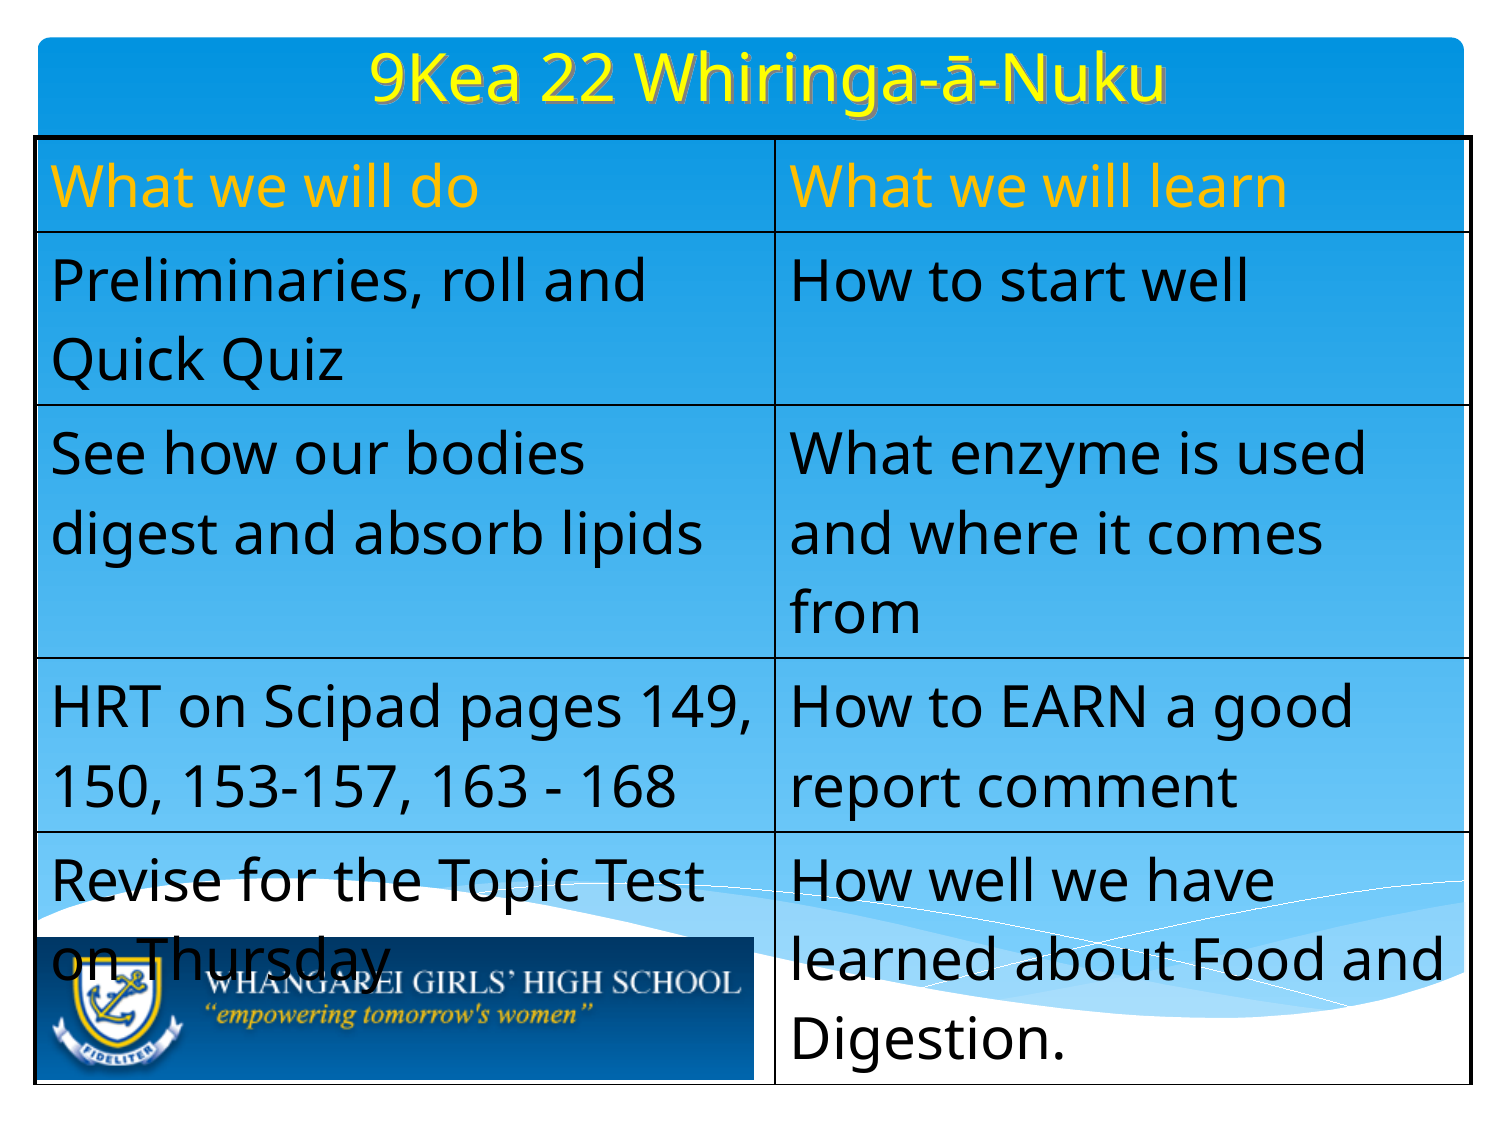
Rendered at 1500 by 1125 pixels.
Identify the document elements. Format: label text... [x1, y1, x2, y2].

table_cell HRT on Scipad pages 149, 150, 153-157, 163 - 168 [37, 659, 774, 831]
text_box 9Kea 22 Whiringa-ā-Nuku [162, 24, 1375, 125]
table_cell Revise for the Topic Test on Thursday [37, 833, 774, 1084]
table_cell See how our bodies digest and absorb lipids [37, 406, 774, 657]
table_cell Preliminaries, roll and Quick Quiz [37, 233, 774, 404]
table_cell What enzyme is used and where it comes from [776, 406, 1469, 657]
table_cell How well we have learned about Food and Digestion. [776, 833, 1469, 1084]
picture [37, 937, 754, 1080]
table_cell How to start well [776, 233, 1469, 404]
table_header What we will learn [776, 140, 1469, 231]
table_header What we will do [37, 140, 774, 231]
table_cell How to EARN a good report comment [776, 659, 1469, 831]
